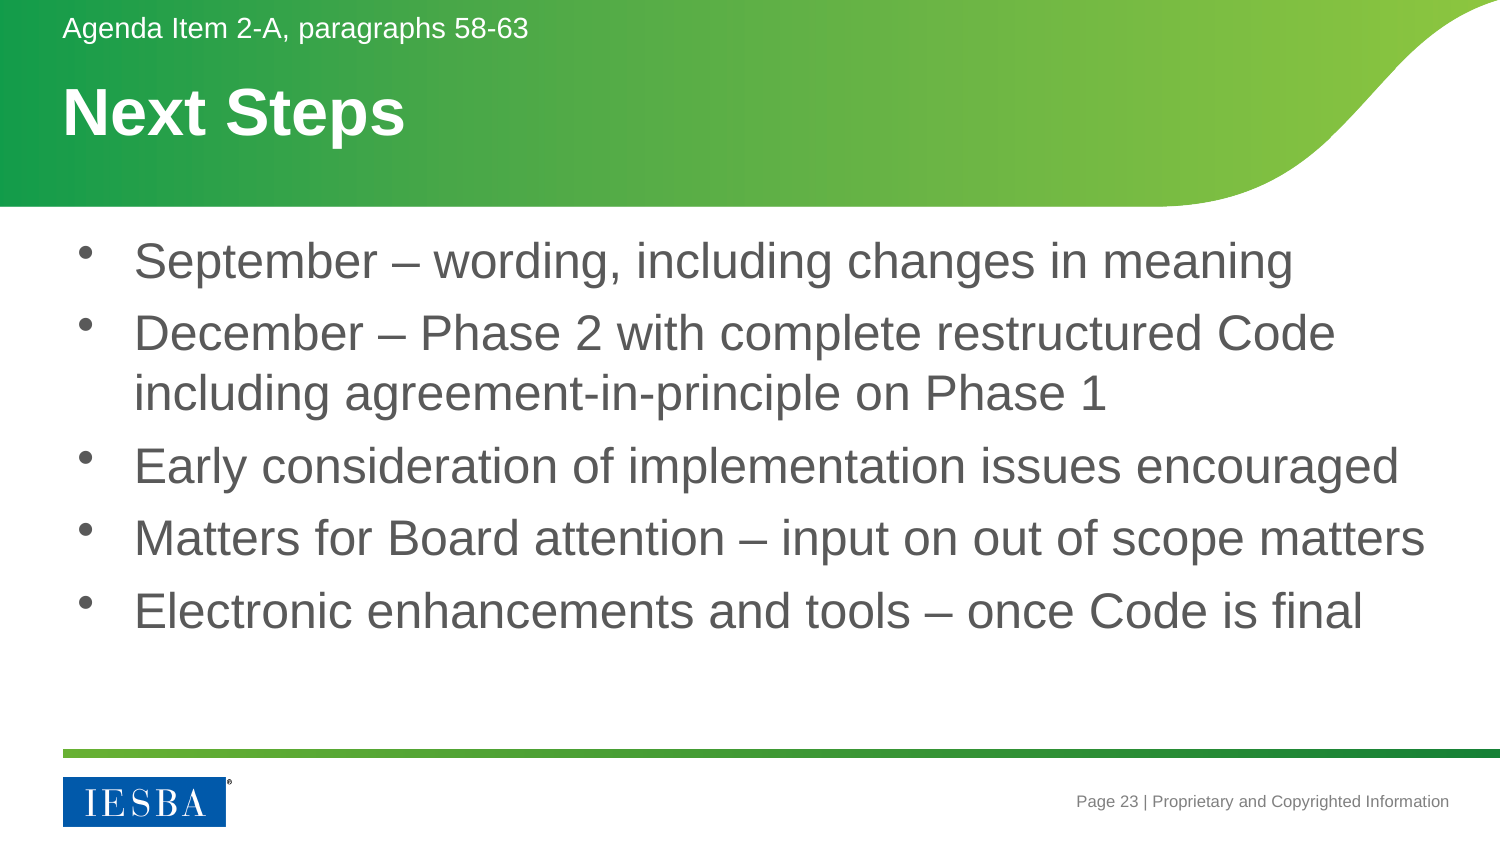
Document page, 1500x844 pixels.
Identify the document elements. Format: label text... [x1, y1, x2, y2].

subtitle Agenda Item 2-A, paragraphs 58-63 [62, 9, 563, 35]
title Next Steps [62, 75, 1300, 142]
picture [0, 0, 1500, 207]
list September – wording, including changes in meaning December – Phase 2 with complete restructured Code including agreement-in-principle on Phase 1 Early consideration of implementation issues encouraged Matters for Board attention – input on out of scope matters Electronic enhancements and tools – once Code is final [62, 220, 1450, 724]
picture [63, 777, 232, 827]
